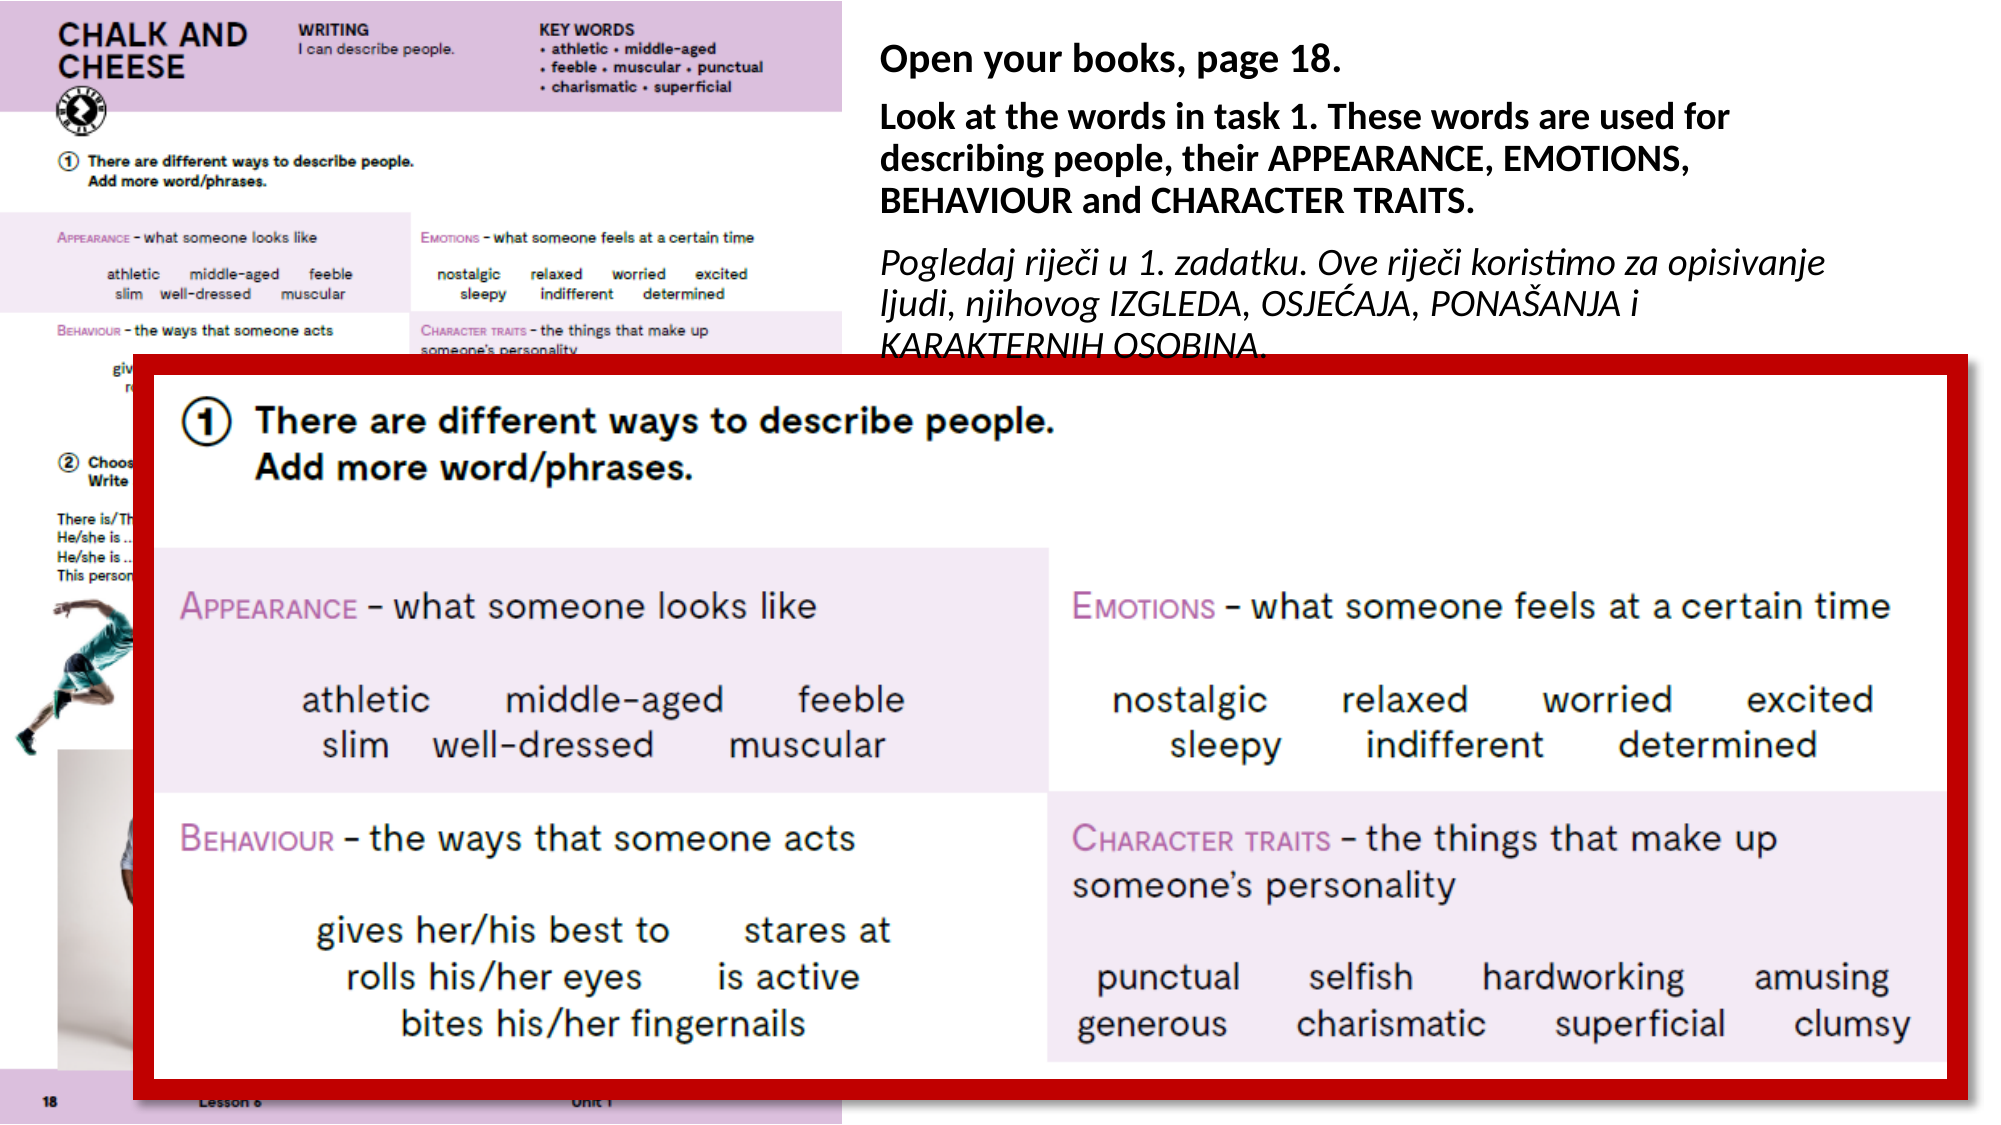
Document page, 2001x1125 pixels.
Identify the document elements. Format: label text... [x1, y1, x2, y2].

text_box Look at the words in task 1. These words are used for describing people, their APPEARANCE, EMOTIONS, BEHAVIOUR and CHARACTER TRAITS. Pogledaj riječi u 1. zadatku. Ove riječi koristimo za opisivanje ljudi, njihovog IZGLEDA, OSJEĆAJA, PONAŠANJA i KARAKTERNIH OSOBINA. [864, 89, 1853, 374]
picture [0, 1, 1947, 1124]
list Open your books, page 18. [864, 29, 1853, 89]
